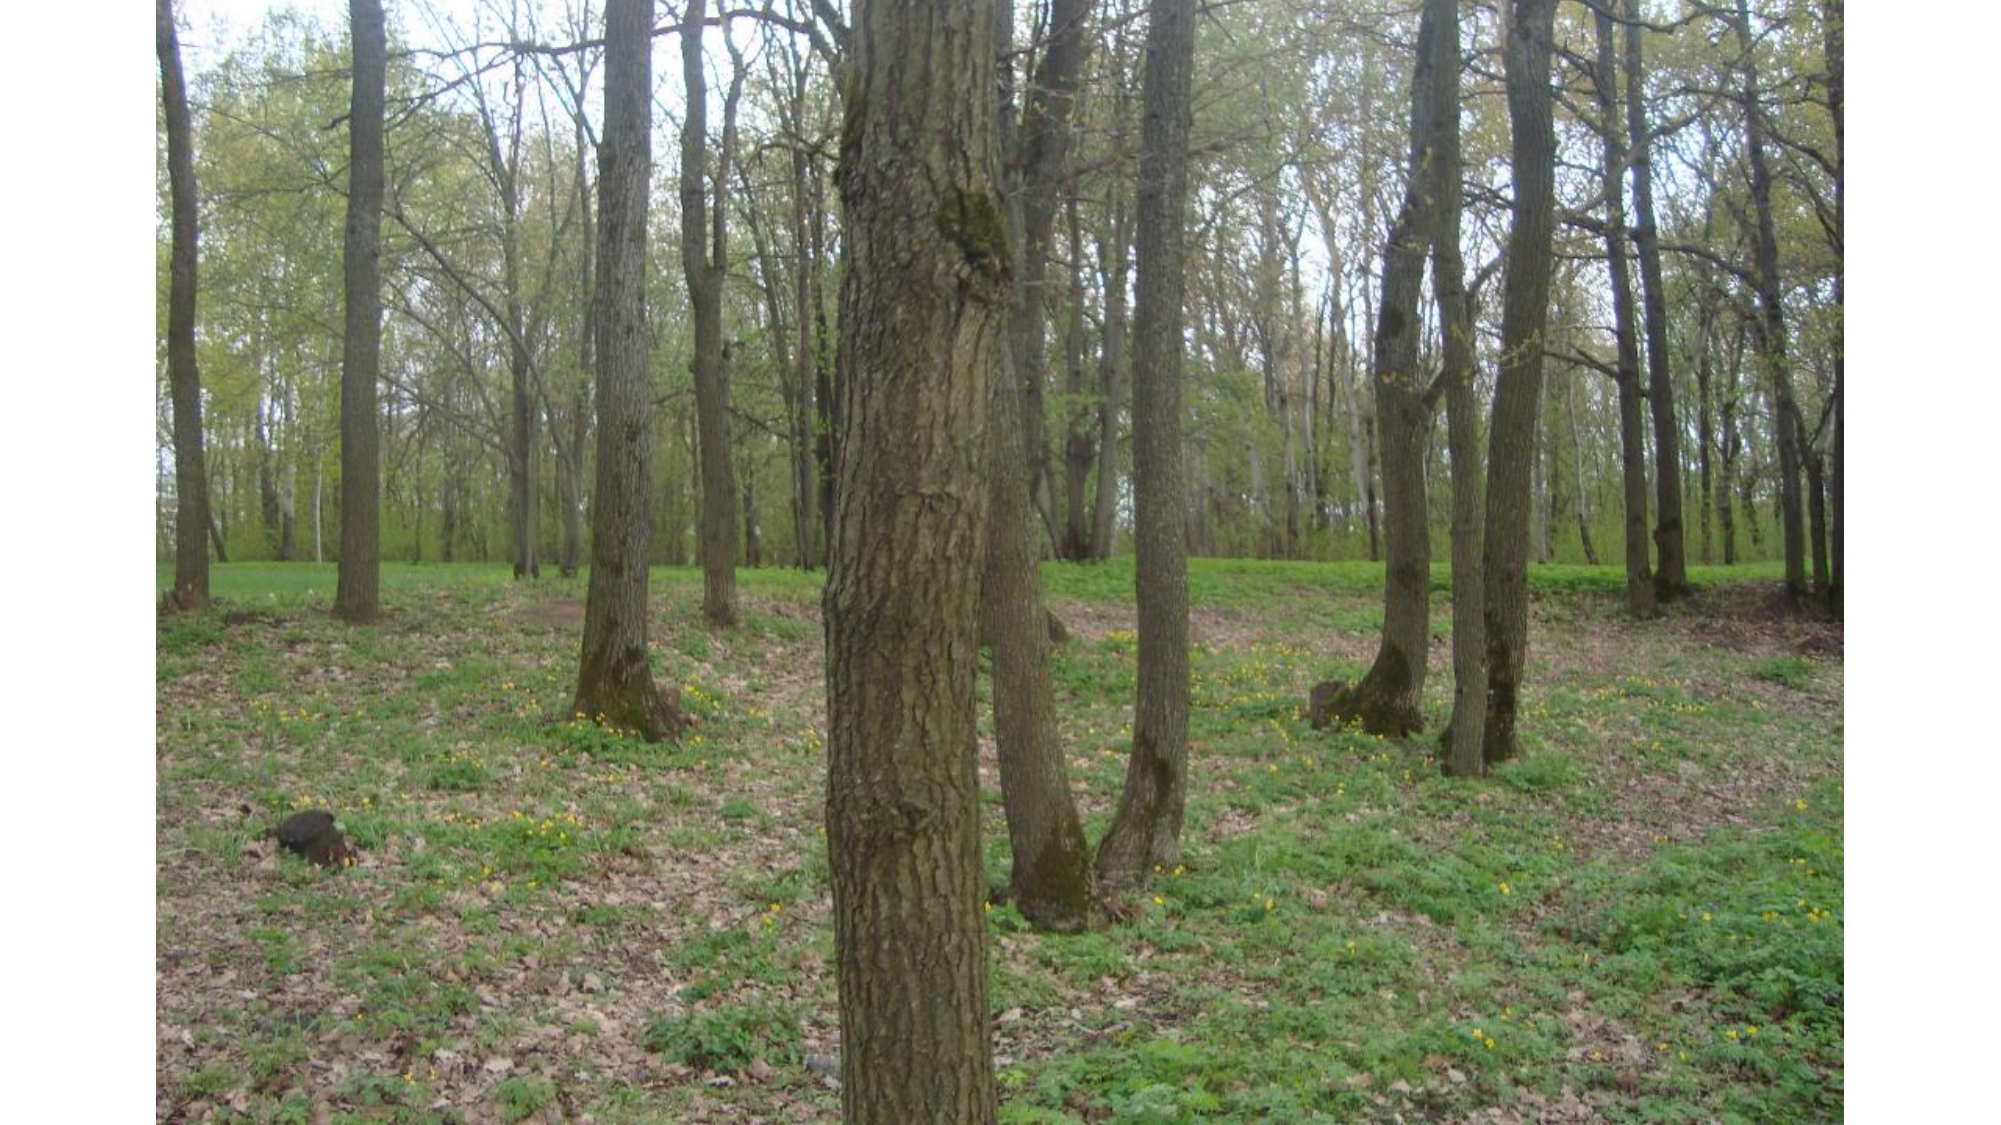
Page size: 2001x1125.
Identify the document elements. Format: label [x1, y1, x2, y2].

picture [156, 0, 1844, 1125]
